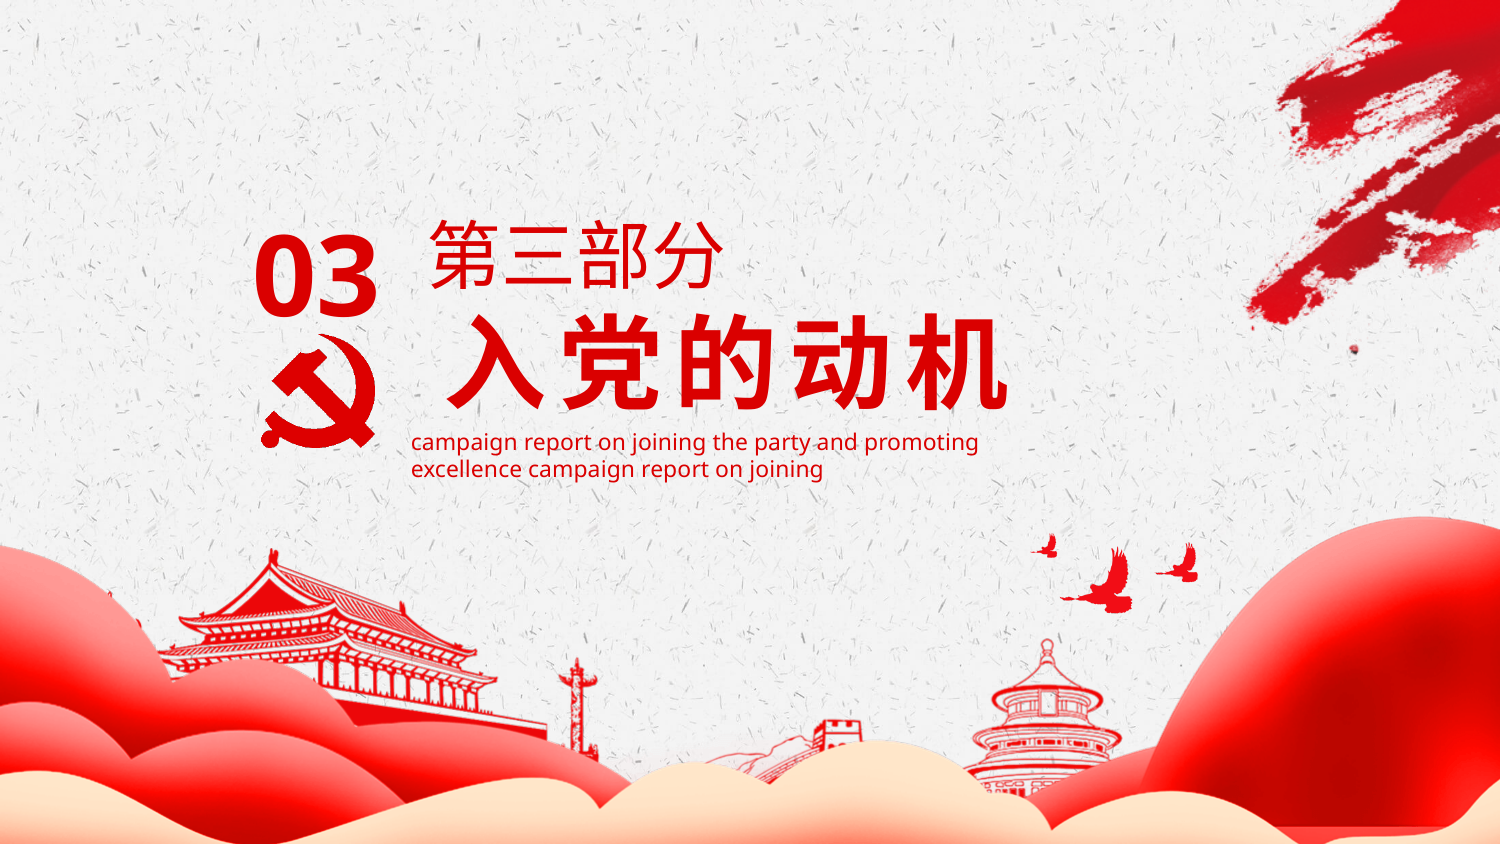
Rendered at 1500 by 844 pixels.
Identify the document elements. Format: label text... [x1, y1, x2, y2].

text_box campaign report on joining the party and promoting excellence campaign report on joining [396, 419, 1047, 475]
text_box 第三部分 入党的动机 [368, 201, 1024, 430]
text_box 03 [237, 196, 484, 347]
picture [0, 0, 1500, 844]
